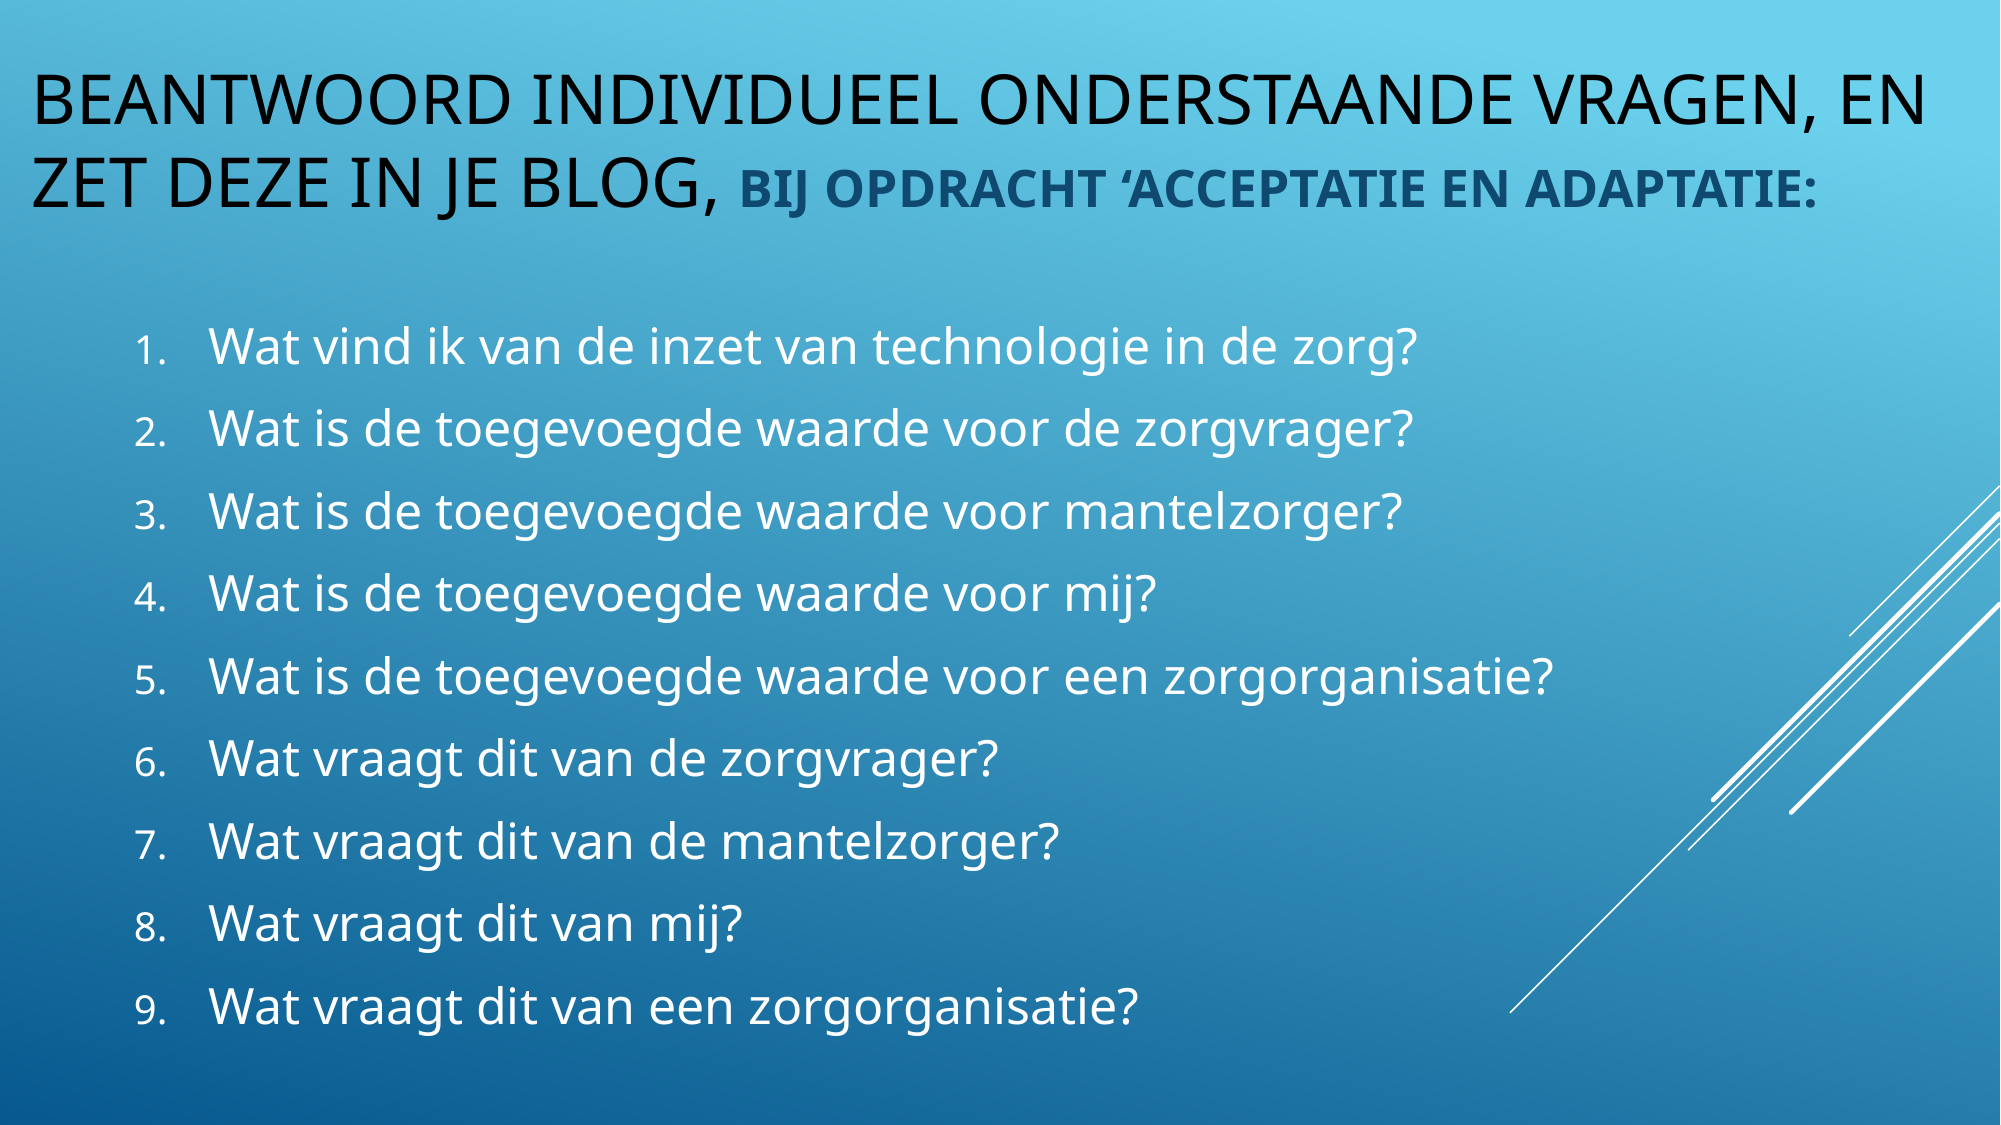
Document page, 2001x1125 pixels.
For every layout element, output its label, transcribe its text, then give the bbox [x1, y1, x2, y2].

list Wat vind ik van de inzet van technologie in de zorg? Wat is de toegevoegde waarde voor de zorgvrager? Wat is de toegevoegde waarde voor mantelzorger? Wat is de toegevoegde waarde voor mij? Wat is de toegevoegde waarde voor een zorgorganisatie? Wat vraagt dit van de zorgvrager? Wat vraagt dit van de mantelzorger? Wat vraagt dit van mij? Wat vraagt dit van een zorgorganisatie? [118, 306, 1919, 1047]
title Beantwoord individueel onderstaande vragen, en zet deze in je blog, bij opdracht ‘Acceptatie en adaptatie: [16, 41, 1976, 236]
